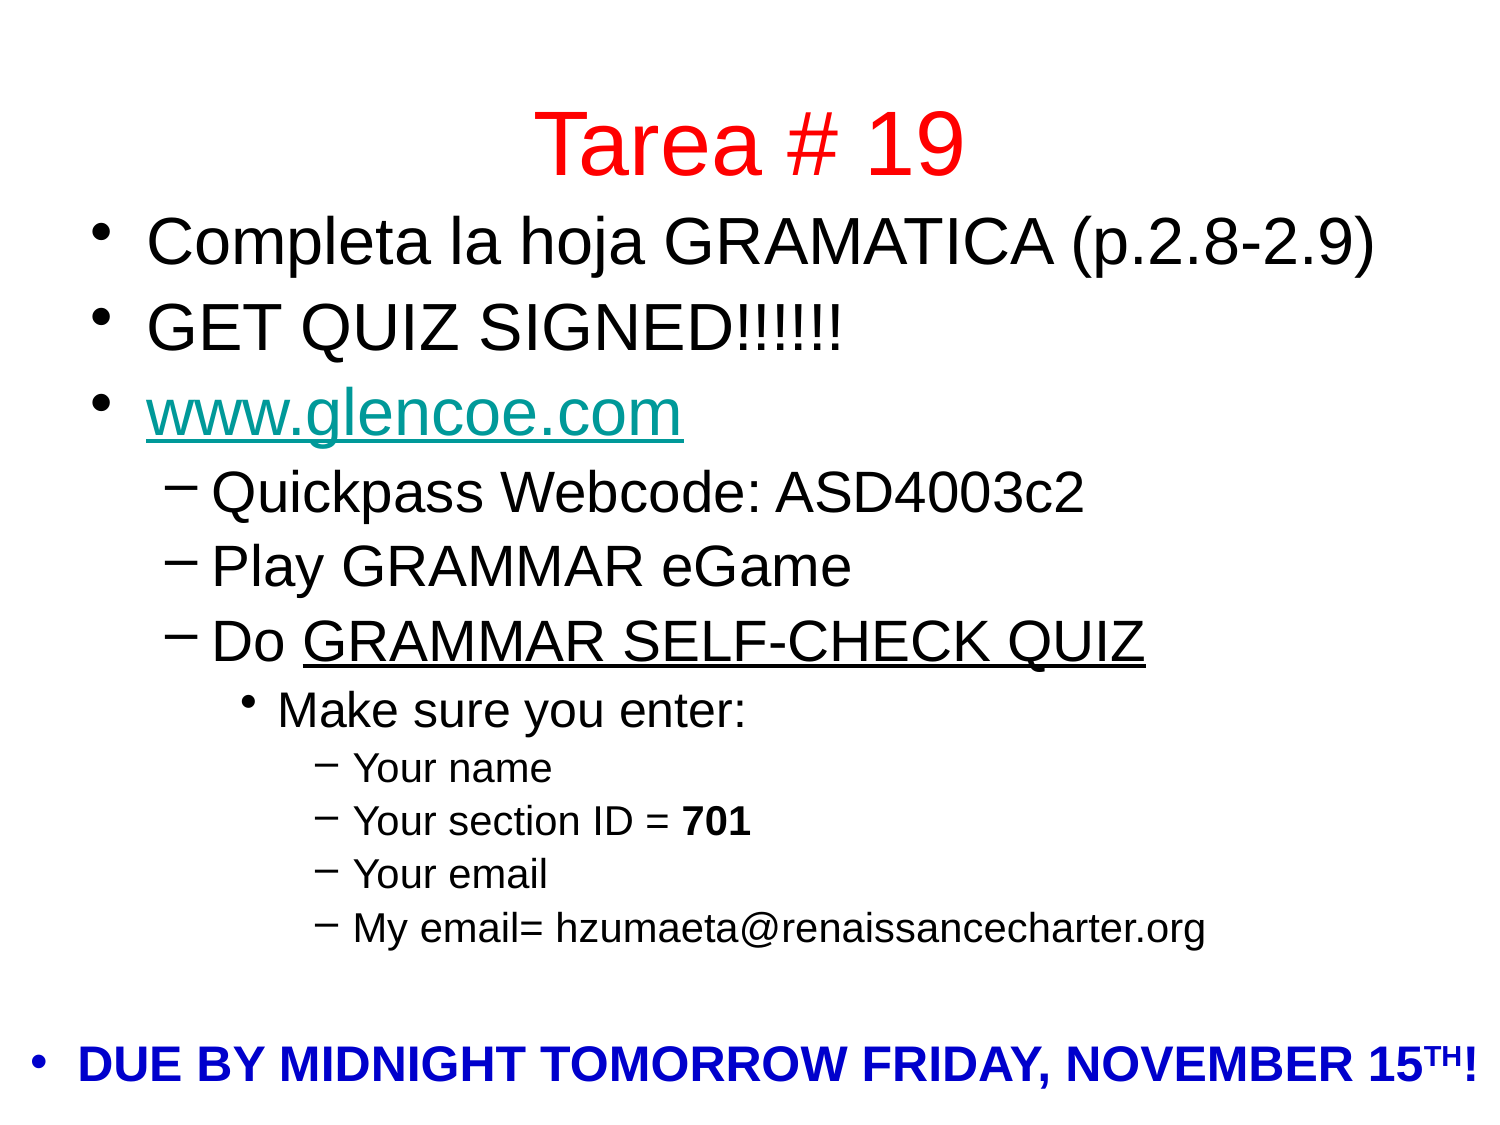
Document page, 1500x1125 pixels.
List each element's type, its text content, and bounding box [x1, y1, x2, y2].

title Tarea # 19 [75, 45, 1425, 200]
list Completa la hoja GRAMATICA (p.2.8-2.9) GET QUIZ SIGNED!!!!!! www.glencoe.com Quickpass Webcode: ASD4003c2 Play GRAMMAR eGame Do GRAMMAR SELF-CHECK QUIZ Make sure you enter: Your name Your section ID = 701 Your email My email= hzumaeta@renaissancecharter.org [75, 200, 1425, 943]
text_box DUE BY MIDNIGHT TOMORROW FRIDAY, NOVEMBER 15TH! [15, 1024, 1495, 1099]
